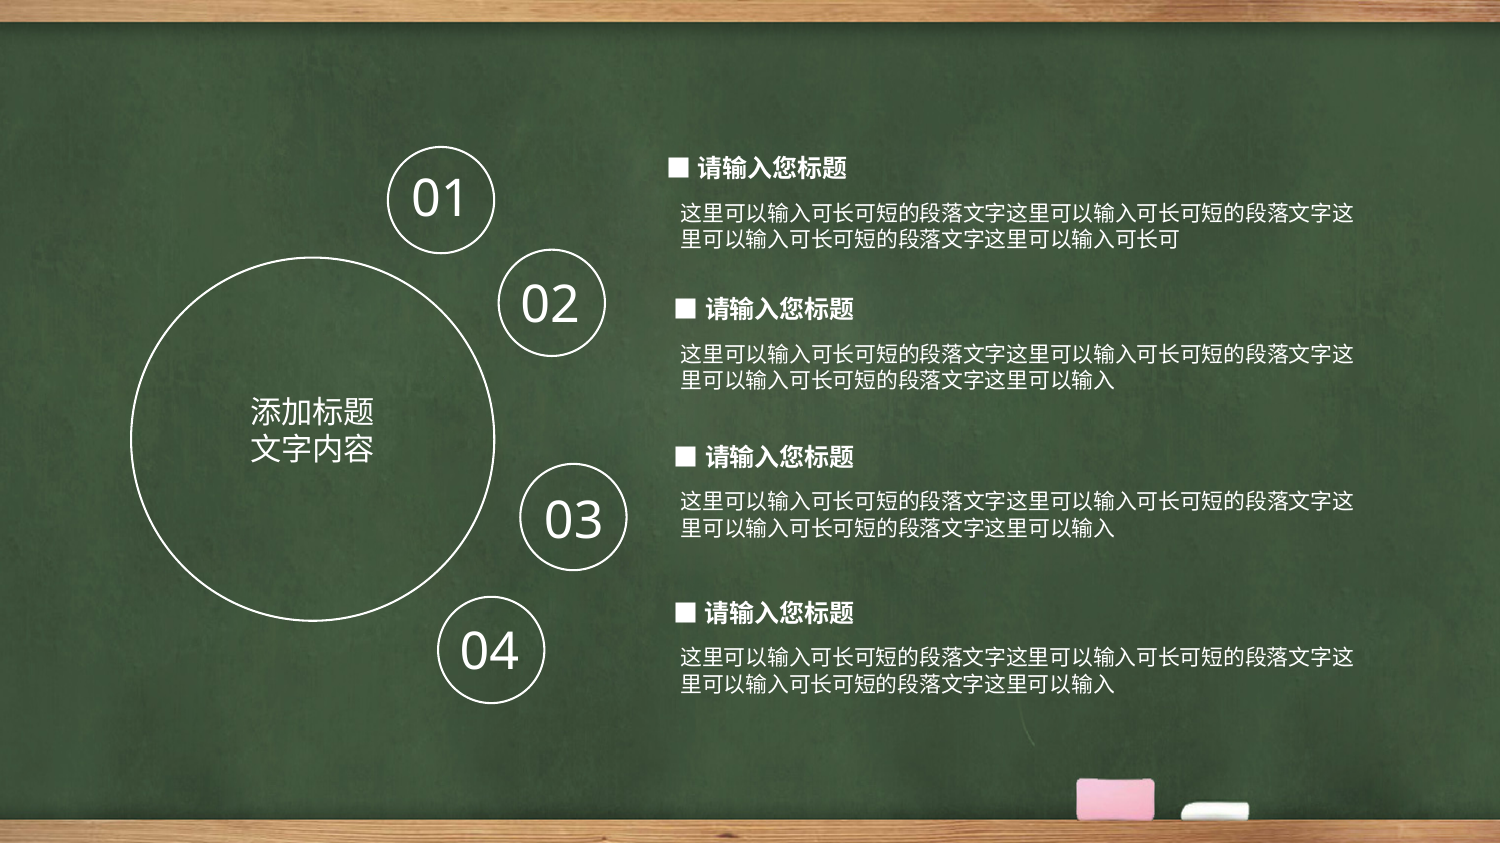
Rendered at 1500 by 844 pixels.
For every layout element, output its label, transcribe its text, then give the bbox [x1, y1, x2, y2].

picture [0, 0, 1500, 844]
text_box ■请输入您标题 [658, 589, 870, 635]
text_box [131, 257, 495, 621]
text_box 这里可以输入可长可短的段落文字这里可以输入可长可短的段落文字这里可以输入可长可短的段落文字这里可以输入 [666, 480, 1375, 548]
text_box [387, 146, 495, 254]
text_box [437, 596, 545, 704]
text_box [498, 249, 606, 357]
text_box 这里可以输入可长可短的段落文字这里可以输入可长可短的段落文字这里可以输入可长可短的段落文字这里可以输入 [665, 636, 1375, 704]
text_box 添加标题 文字内容 [232, 384, 393, 475]
text_box ■请输入您标题 [659, 433, 870, 479]
text_box ■请输入您标题 [659, 286, 870, 332]
text_box ■请输入您标题 [651, 145, 863, 190]
text_box 这里可以输入可长可短的段落文字这里可以输入可长可短的段落文字这里可以输入可长可短的段落文字这里可以输入 [666, 333, 1375, 401]
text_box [520, 463, 627, 571]
text_box 这里可以输入可长可短的段落文字这里可以输入可长可短的段落文字这里可以输入可长可短的段落文字这里可以输入可长可 [666, 191, 1375, 259]
